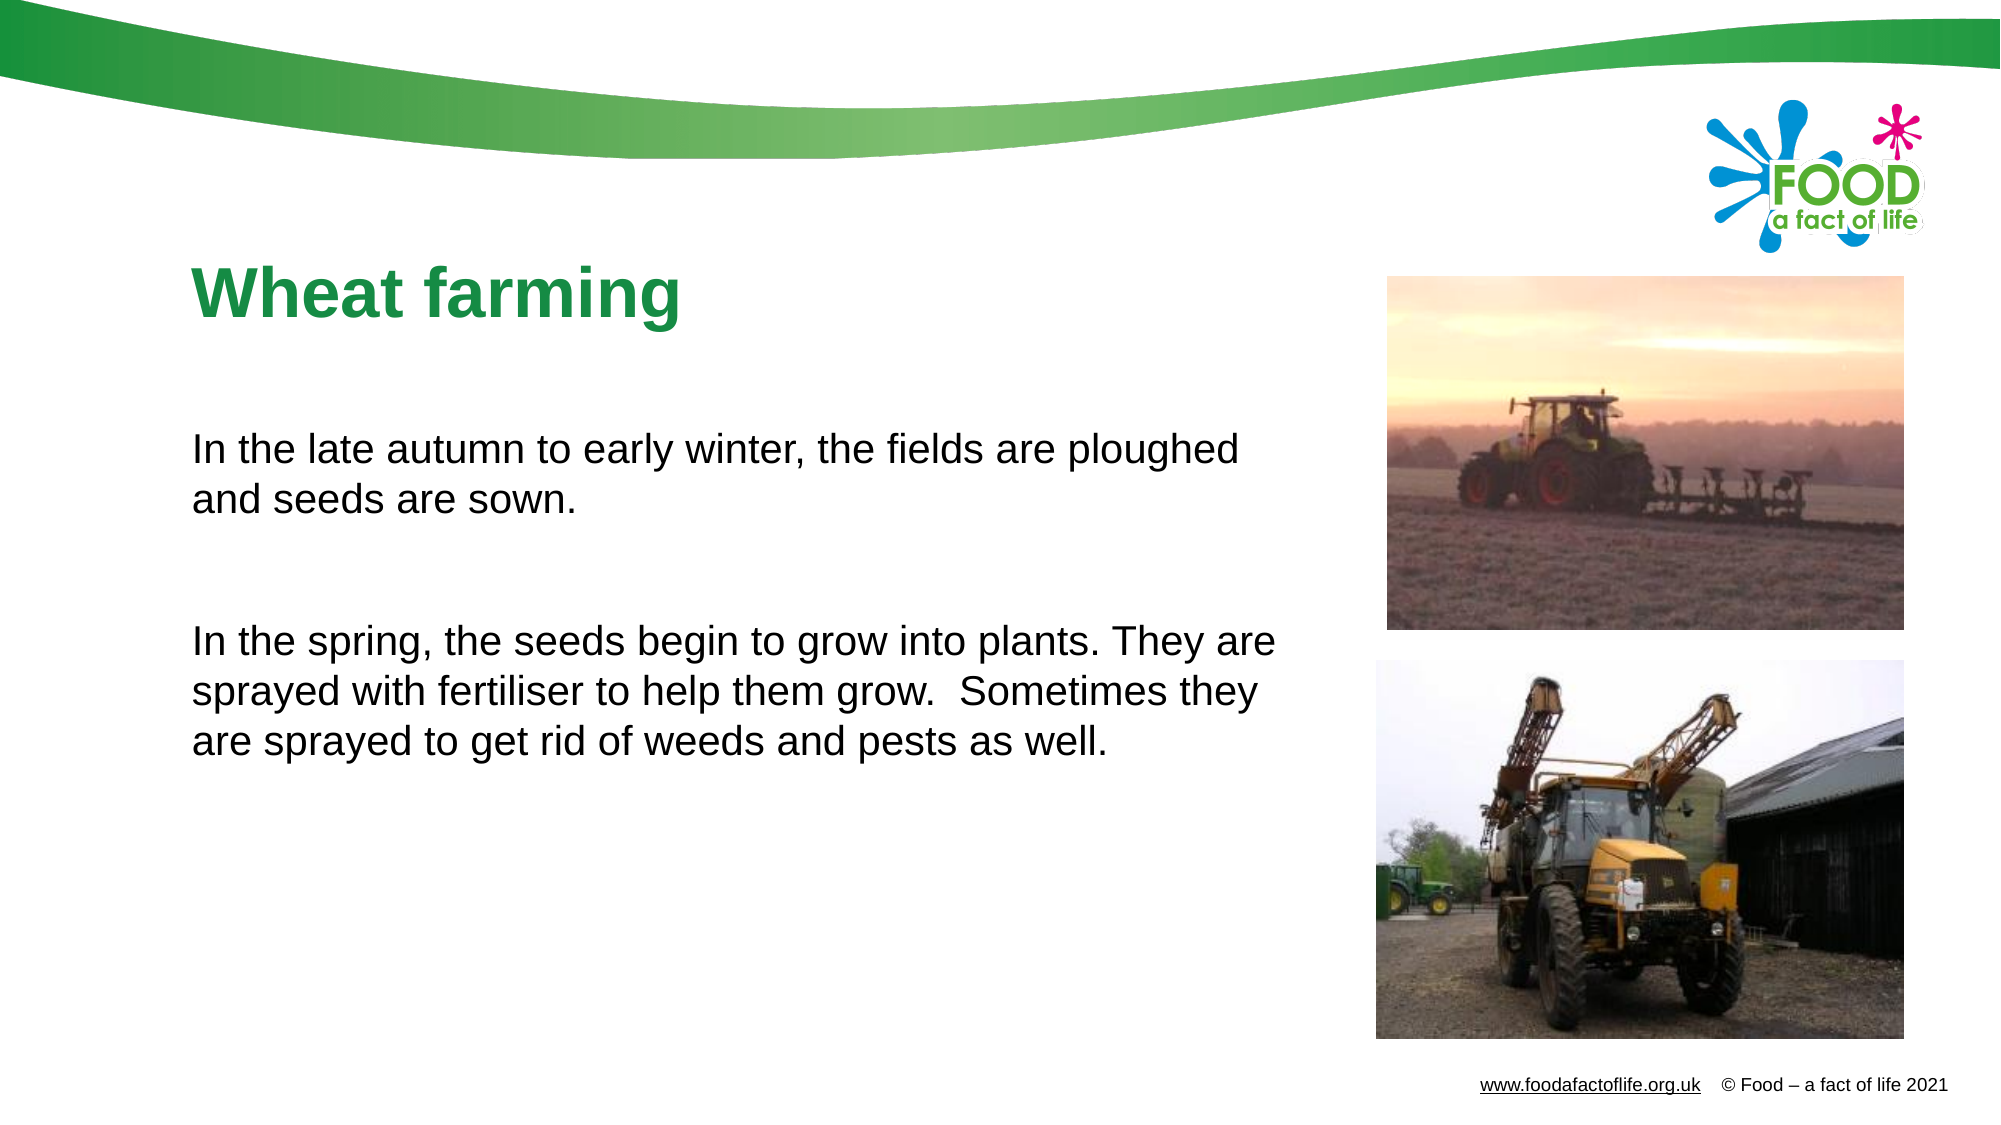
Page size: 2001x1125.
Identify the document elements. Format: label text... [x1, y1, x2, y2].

title Wheat farming [191, 256, 1787, 375]
subtitle In the late autumn to early winter, the fields are ploughed and seeds are sown. In the spring, the seeds begin to grow into plants. They are sprayed with fertiliser to help them grow. Sometimes they are sprayed to get rid of weeds and pests as well. [191, 421, 1296, 1013]
picture [0, 0, 2000, 1125]
